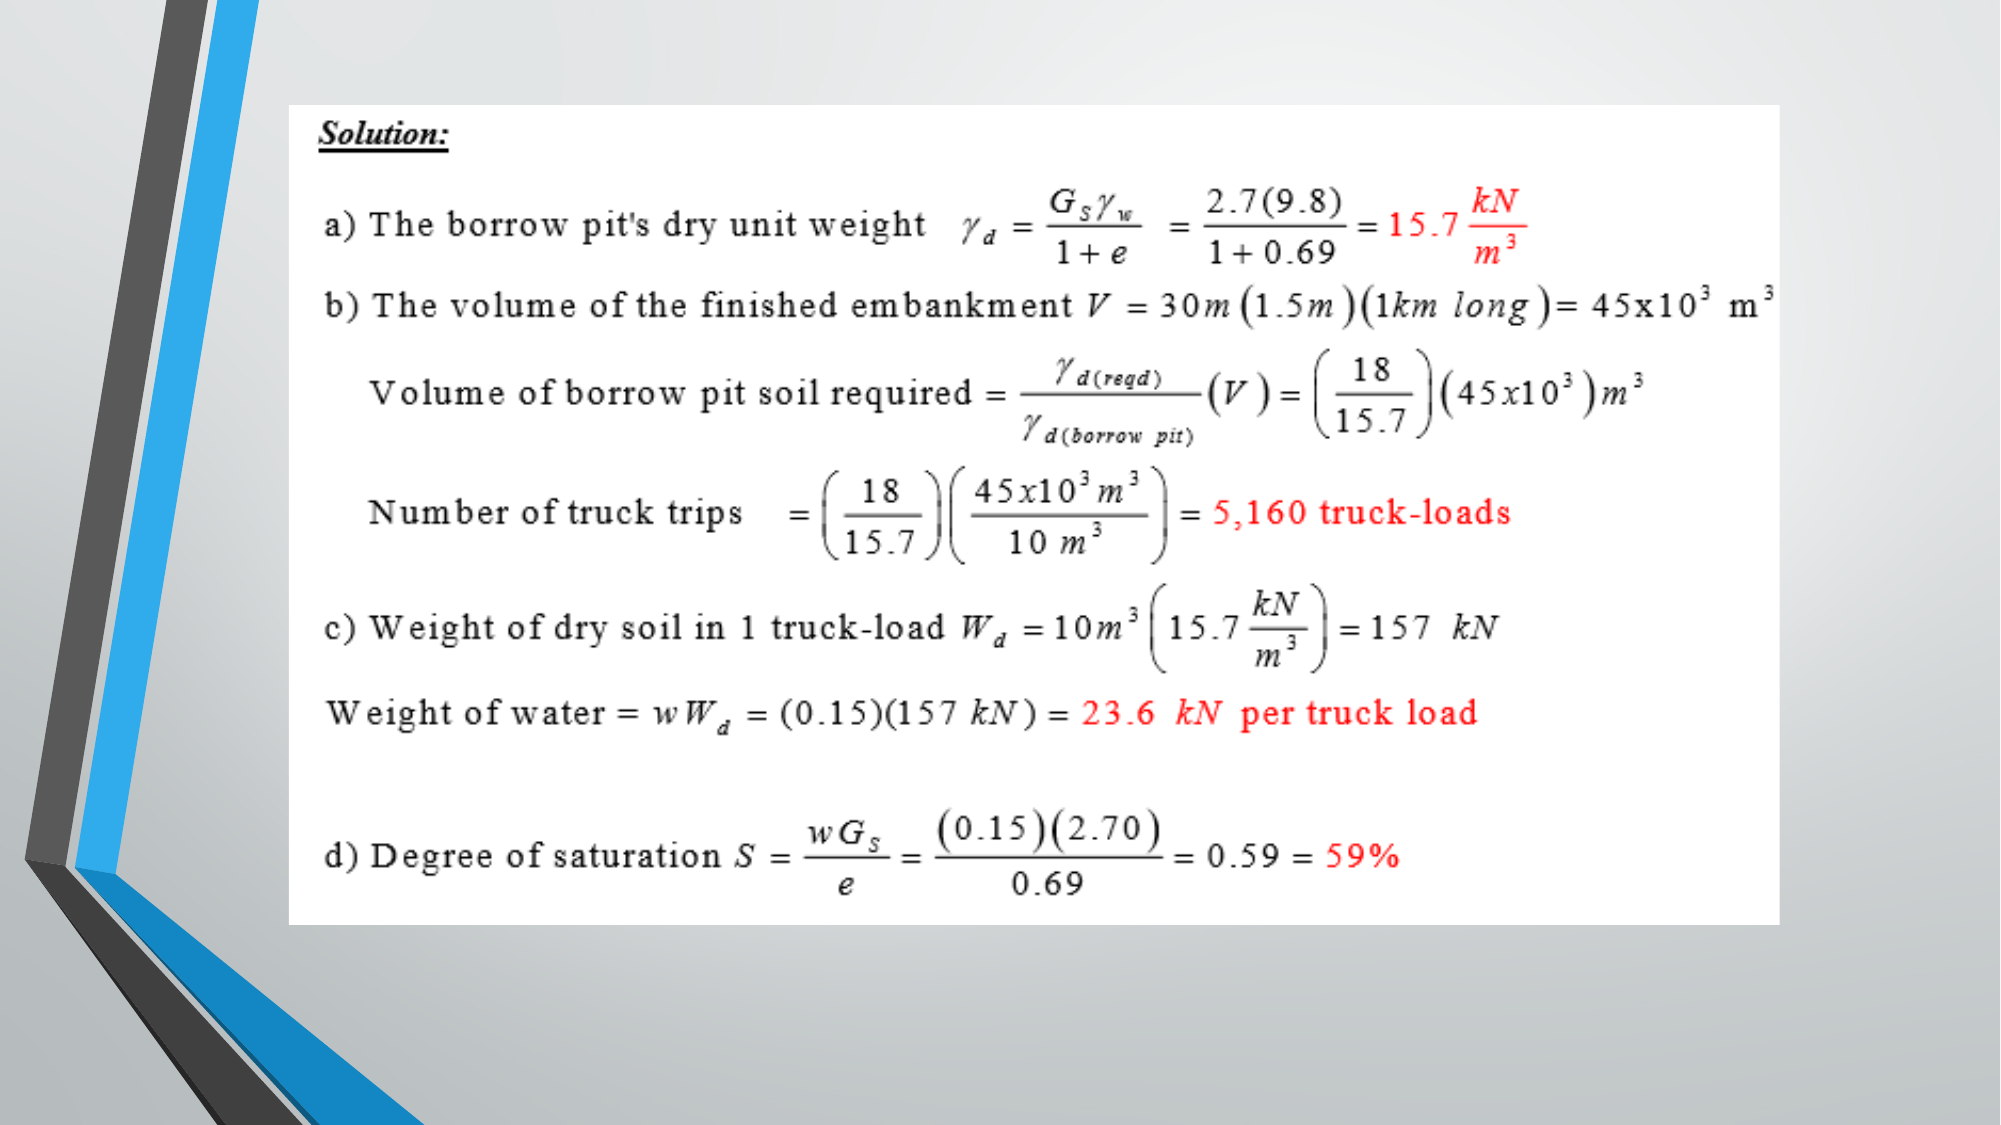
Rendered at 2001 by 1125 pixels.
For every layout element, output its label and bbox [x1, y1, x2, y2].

picture [288, 104, 1780, 925]
